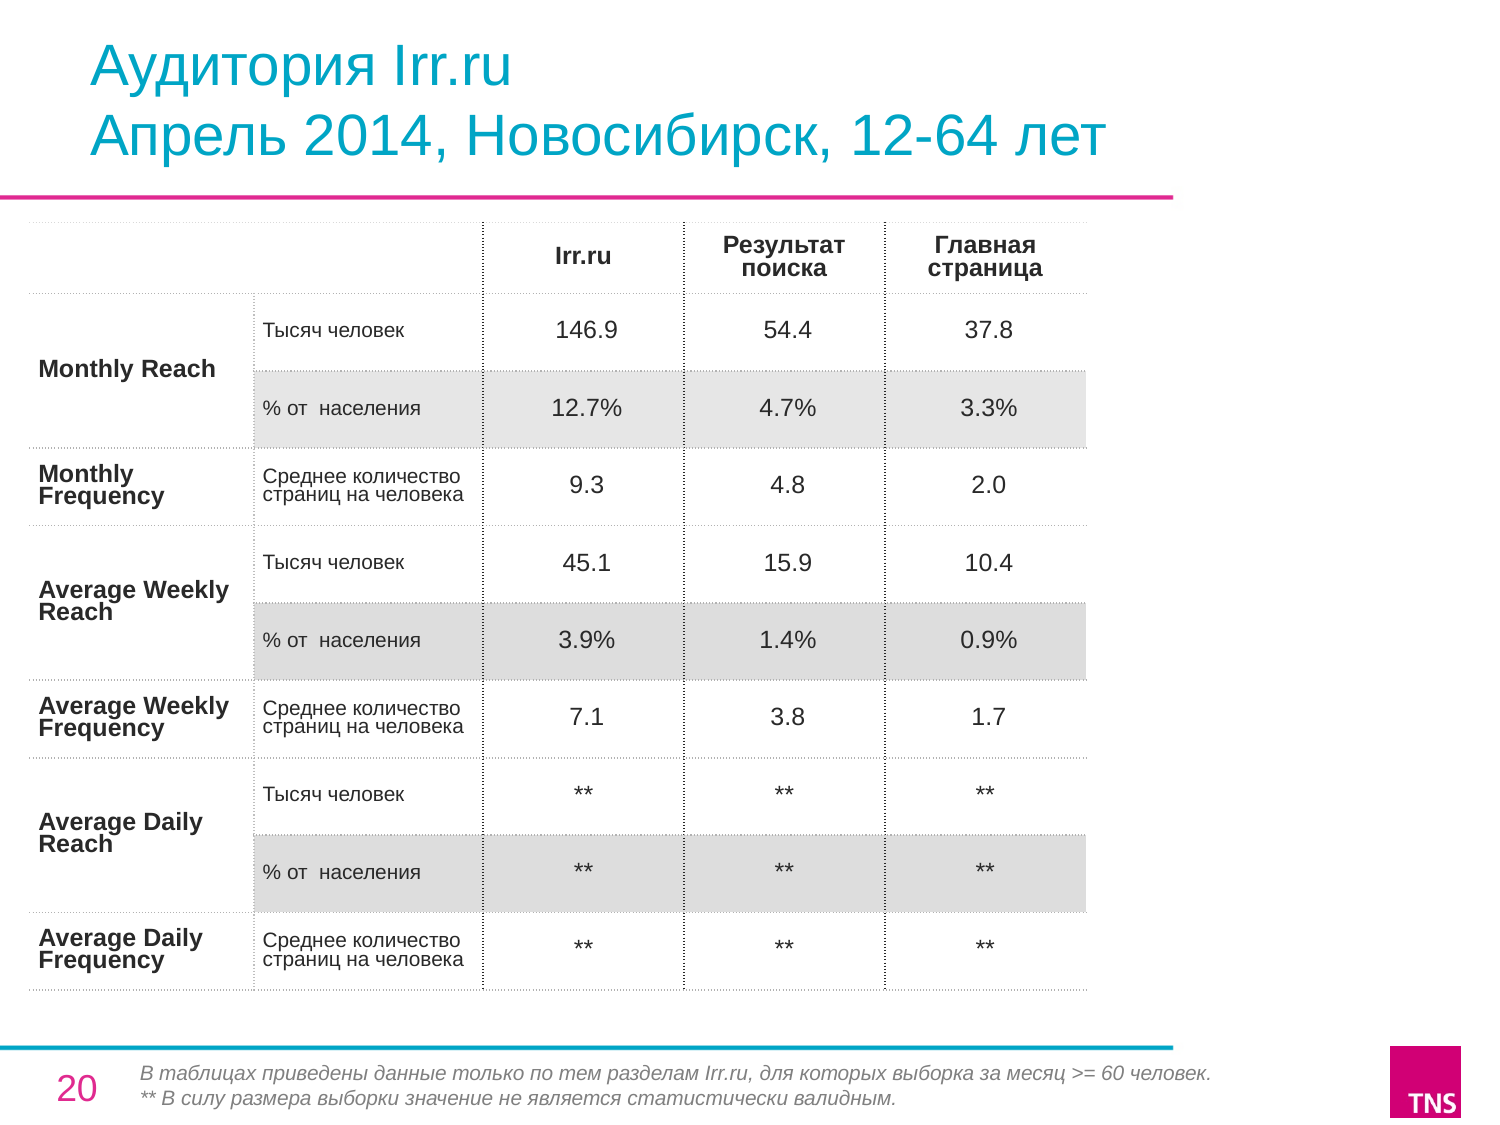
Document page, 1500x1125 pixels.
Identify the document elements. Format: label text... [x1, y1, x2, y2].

table_cell Average Weekly Reach [29, 526, 254, 680]
table_cell ** [885, 758, 1086, 835]
table_cell 45.1 [483, 526, 684, 603]
table_cell Среднее количество страниц на человека [254, 912, 483, 990]
table_cell 4.8 [684, 448, 885, 526]
table_cell ** [483, 835, 684, 912]
picture [0, 0, 1500, 1125]
table_cell Monthly Frequency [29, 448, 254, 526]
table_cell 15.9 [684, 526, 885, 603]
table_cell Тысяч человек [254, 526, 483, 603]
table_cell 3.9% [483, 603, 684, 680]
table_cell ** [885, 835, 1086, 912]
table_cell 37.8 [885, 294, 1086, 371]
table_cell Average Daily Reach [29, 758, 254, 912]
table_header Irr.ru [483, 223, 684, 294]
table_cell 3.8 [684, 680, 885, 758]
table_cell Тысяч человек [254, 294, 483, 371]
table_header [29, 223, 483, 294]
table_cell 1.7 [885, 680, 1086, 758]
table_header Главная страница [885, 223, 1086, 294]
table_header Результат поиска [684, 223, 885, 294]
table_cell ** [684, 835, 885, 912]
title Аудитория Irr.ru Апрель 2014, Новосибирск, 12-64 лет [74, 8, 1476, 187]
table_cell % от населения [254, 835, 483, 912]
slide_number 20 [40, 1055, 392, 1125]
table_cell ** [684, 758, 885, 835]
table_cell Среднее количество страниц на человека [254, 448, 483, 526]
table_cell % от населения [254, 371, 483, 448]
table_cell ** [885, 912, 1086, 990]
table_cell 146.9 [483, 294, 684, 371]
table_cell ** [483, 912, 684, 990]
table_cell 0.9% [885, 603, 1086, 680]
table_cell 12.7% [483, 371, 684, 448]
table_cell Тысяч человек [254, 758, 483, 835]
table_cell 10.4 [885, 526, 1086, 603]
table_cell 54.4 [684, 294, 885, 371]
table_cell Monthly Reach [29, 294, 254, 448]
table_cell Average Weekly Frequency [29, 680, 254, 758]
table_cell 3.3% [885, 371, 1086, 448]
table_cell 2.0 [885, 448, 1086, 526]
table_cell 1.4% [684, 603, 885, 680]
table_cell Среднее количество страниц на человека [254, 680, 483, 758]
table_cell % от населения [254, 603, 483, 680]
table_cell 4.7% [684, 371, 885, 448]
table_cell 9.3 [483, 448, 684, 526]
table_cell ** [483, 758, 684, 835]
table_cell 7.1 [483, 680, 684, 758]
table_cell Average Daily Frequency [29, 912, 254, 990]
text_box В таблицах приведены данные только по тем разделам Irr.ru, для которых выборка за месяц >= 60 человек. ** В силу размера выборки значение не является статистически валидным. [124, 1052, 1463, 1117]
table_cell ** [684, 912, 885, 990]
